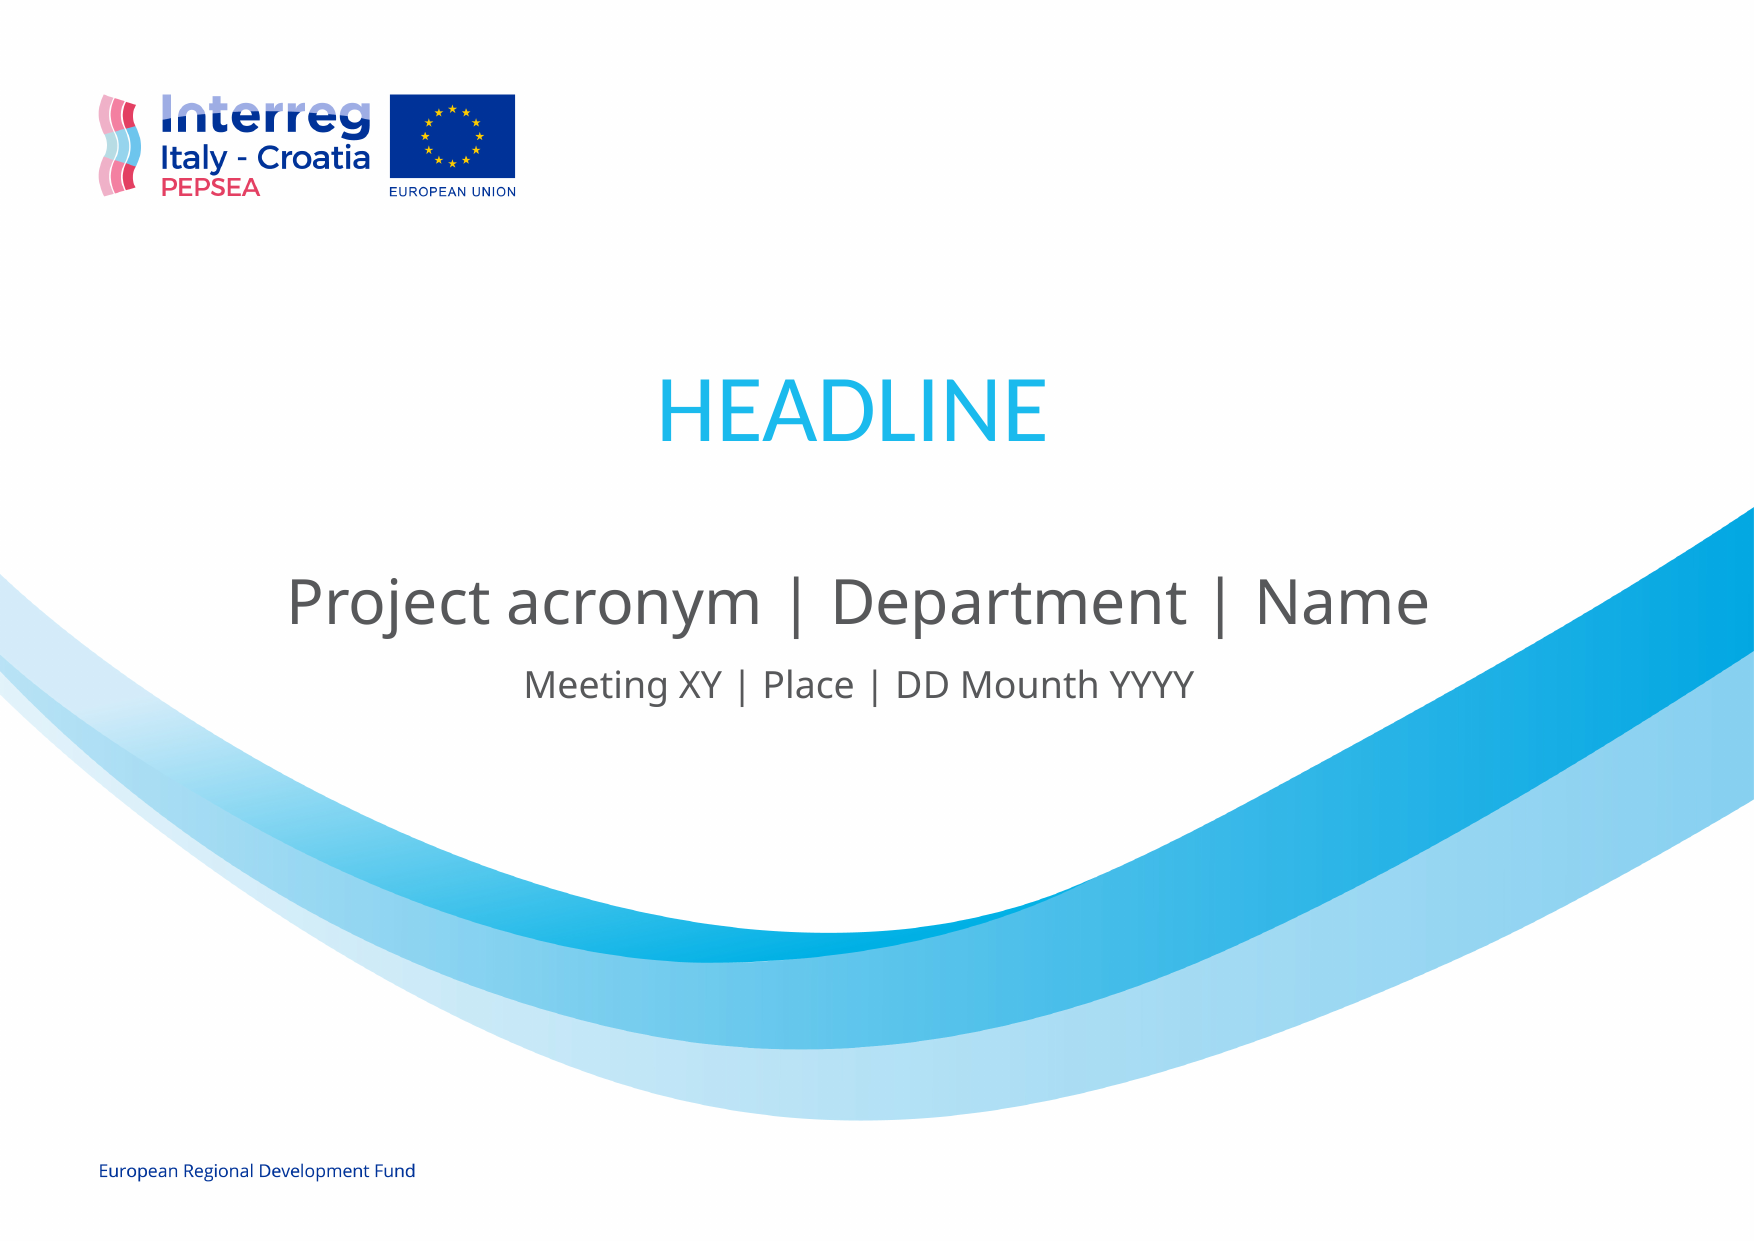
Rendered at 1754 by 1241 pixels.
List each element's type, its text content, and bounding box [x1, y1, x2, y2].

text_box HEADLINE [427, 337, 1279, 470]
picture [0, 0, 1754, 1241]
text_box Meeting XY | Place | DD Mounth YYYY [156, 652, 1563, 716]
text_box Project acronym | Department | Name [156, 553, 1563, 646]
